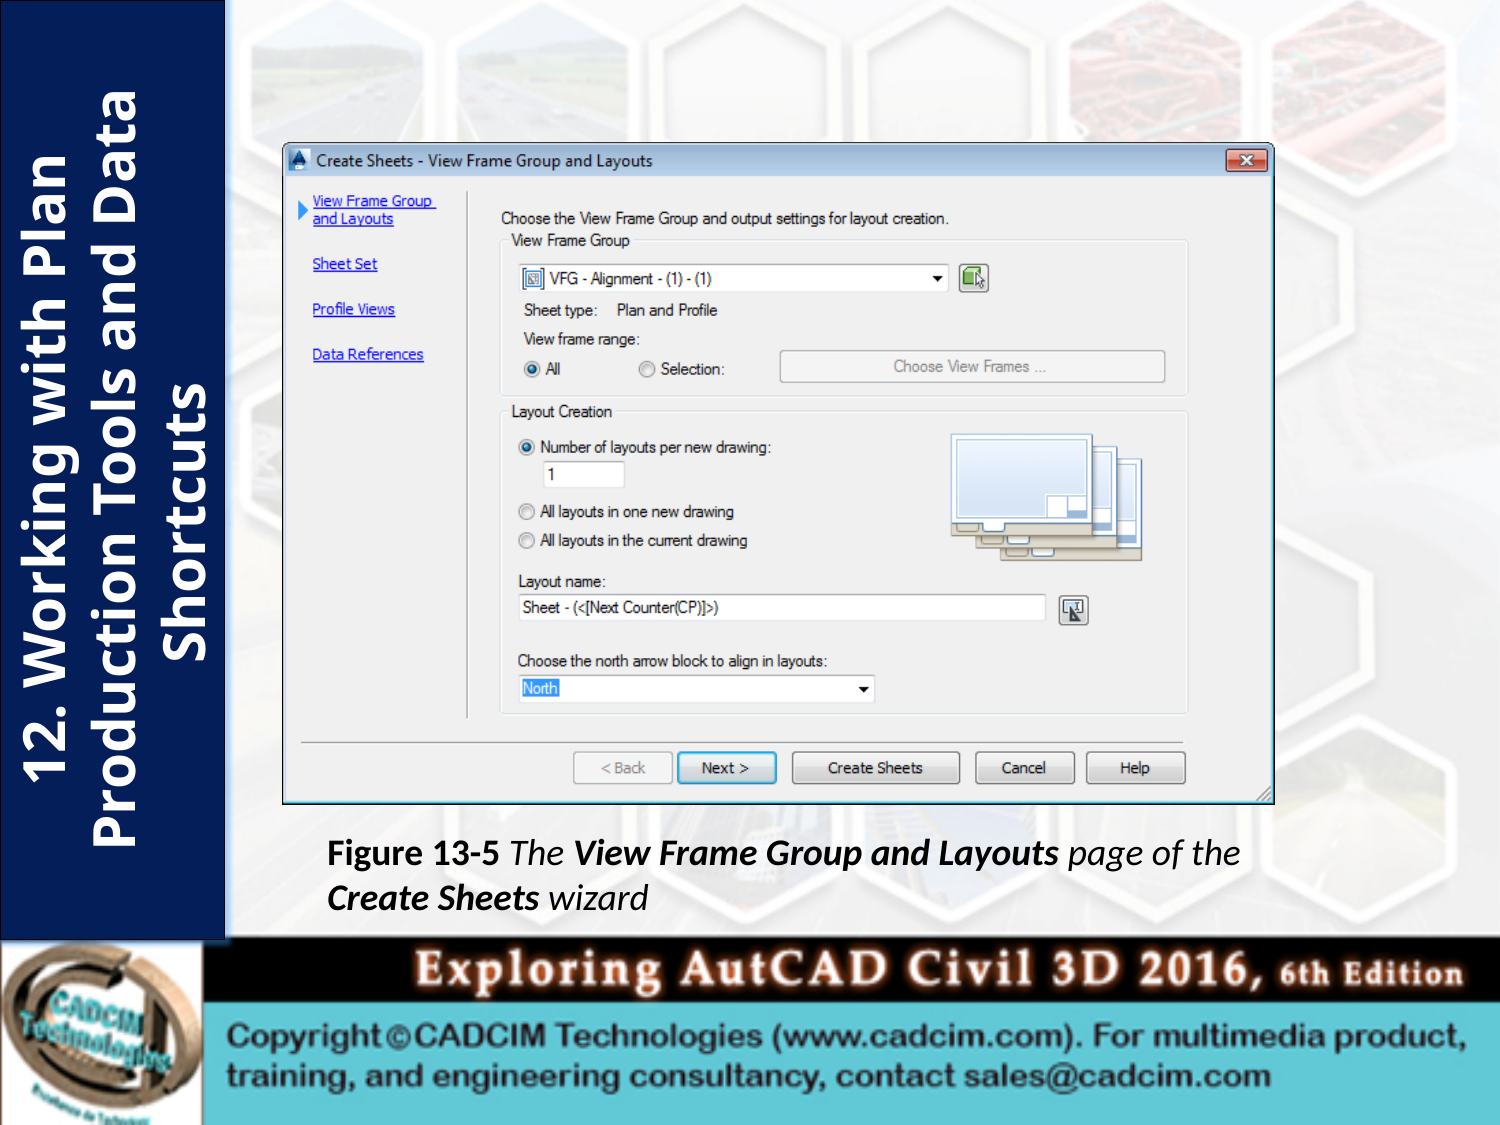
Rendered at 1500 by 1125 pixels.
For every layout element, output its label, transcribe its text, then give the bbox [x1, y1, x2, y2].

picture [0, 0, 1500, 1125]
text_box Figure 13-5 The View Frame Group and Layouts page of the Create Sheets wizard [312, 820, 1288, 925]
